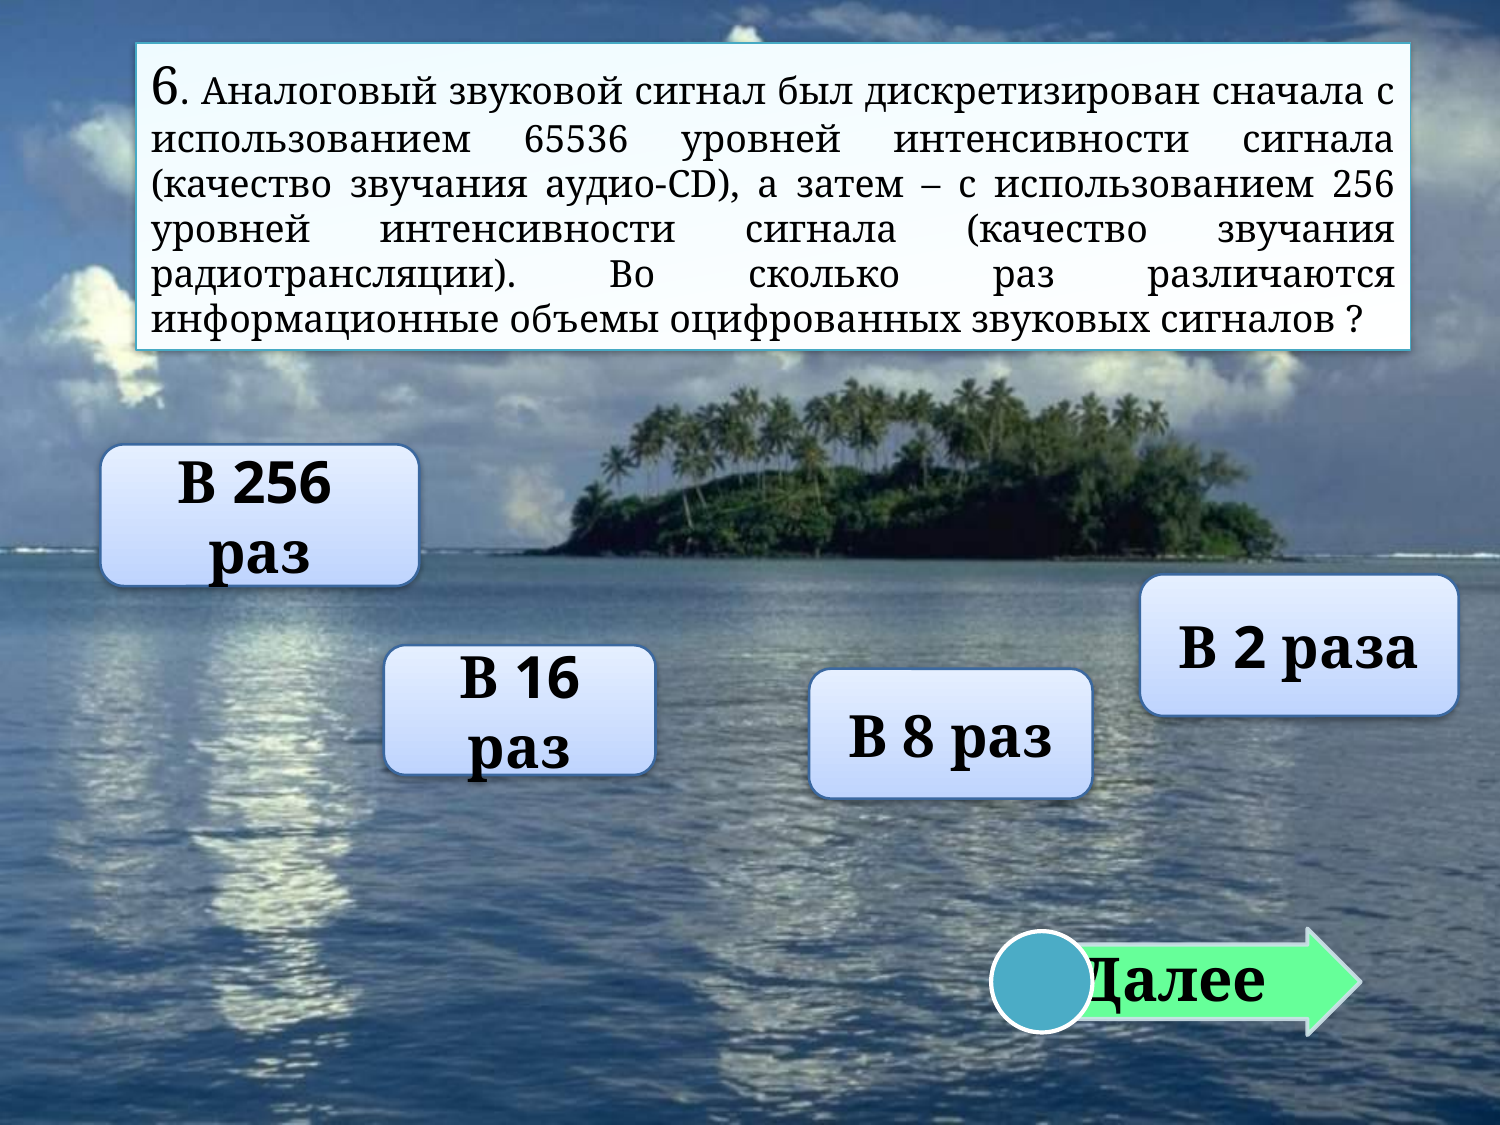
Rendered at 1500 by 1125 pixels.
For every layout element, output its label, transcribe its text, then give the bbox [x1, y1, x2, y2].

text_box В 8 раз [808, 667, 1094, 800]
title 6. Аналоговый звуковой сигнал был дискретизирован сначала с использованием 65536 уровней интенсивности сигнала (качество звучания аудио-CD), а затем – с использованием 256 уровней интенсивности сигнала (качество звучания радиотрансляции). Во сколько раз различаются информационные объемы оцифрованных звуковых сигналов ? [135, 42, 1411, 351]
text_box В 2 раза [1139, 573, 1460, 717]
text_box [950, 892, 1428, 1071]
text_box В 256 раз [99, 443, 421, 587]
picture [0, 0, 1500, 1125]
text_box В 16 раз [382, 644, 657, 776]
